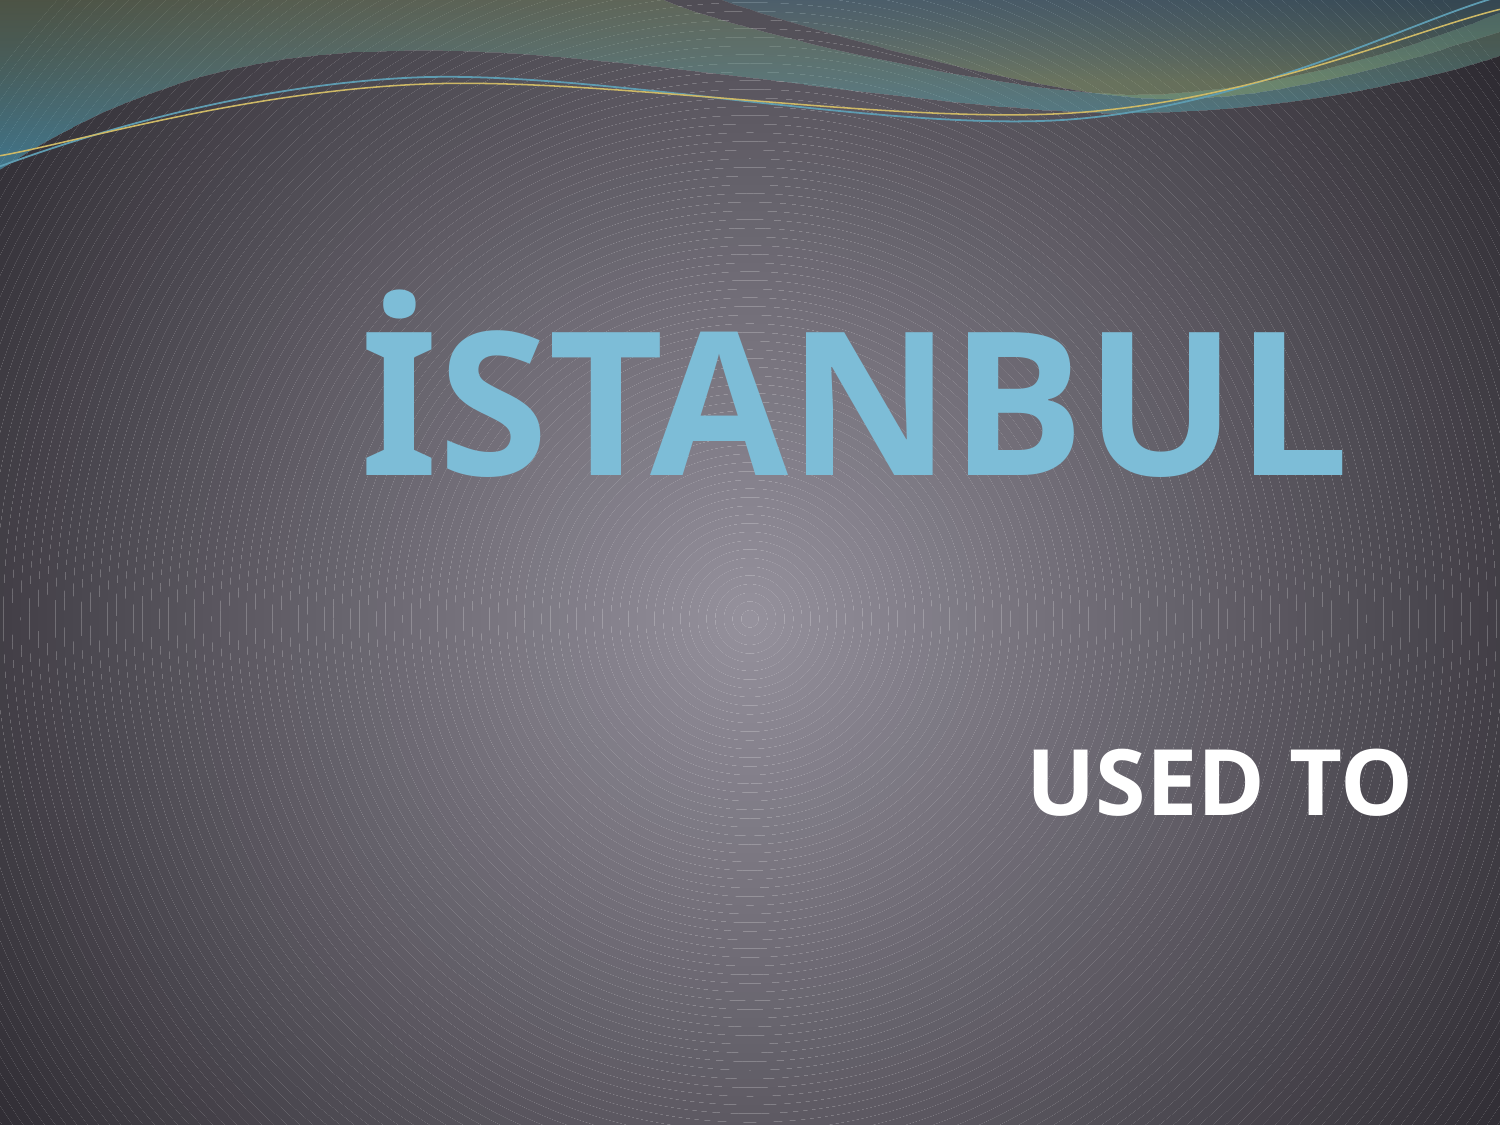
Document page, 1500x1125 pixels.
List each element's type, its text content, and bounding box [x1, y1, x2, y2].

title İSTANBUL [0, 184, 1353, 516]
subtitle USED TO [135, 716, 1425, 1004]
